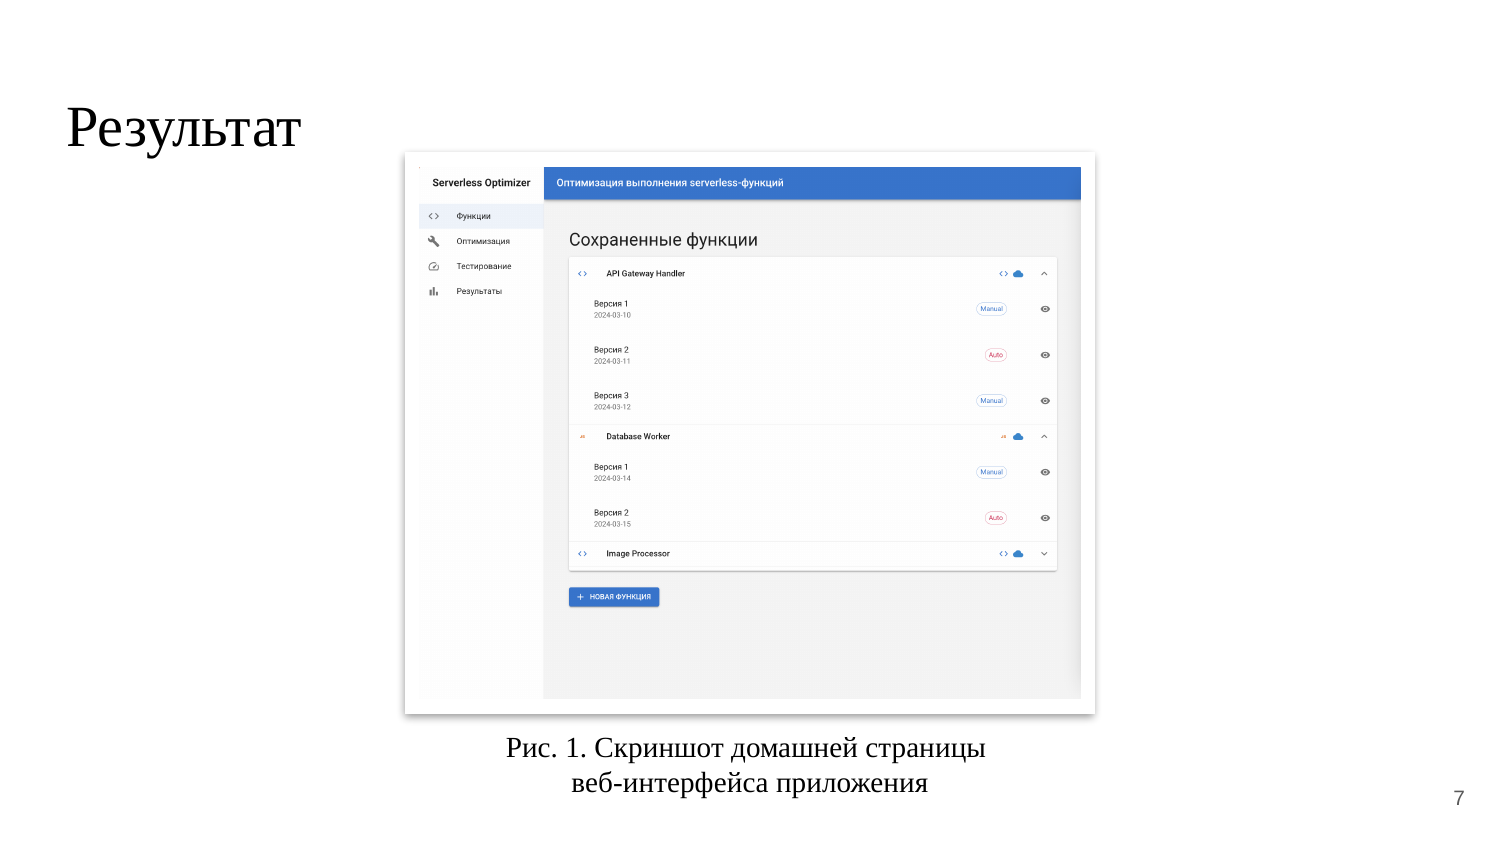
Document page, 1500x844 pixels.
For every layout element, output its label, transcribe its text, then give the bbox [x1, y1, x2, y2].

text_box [419, 166, 1081, 808]
slide_number 7 [1389, 764, 1480, 830]
title Результат [51, 72, 1449, 167]
